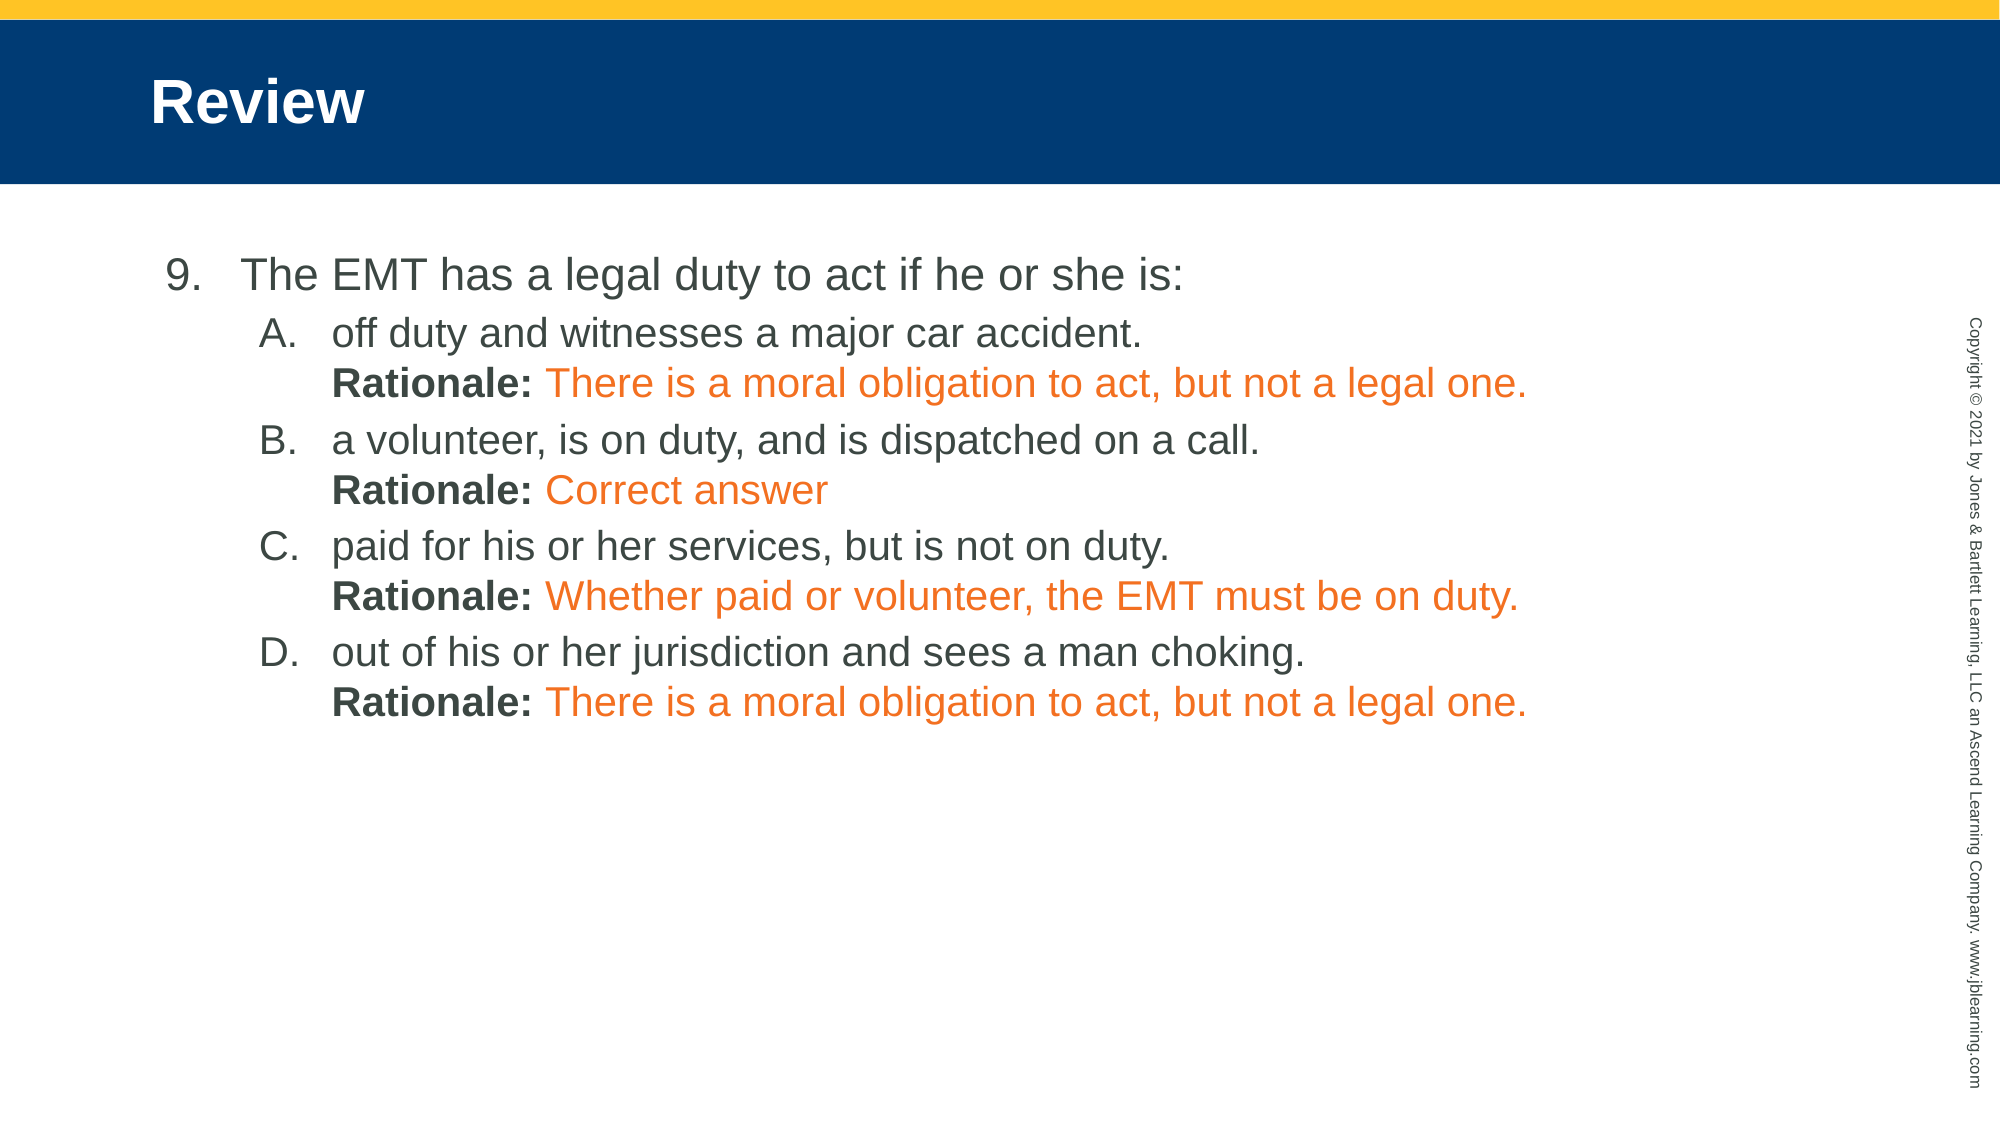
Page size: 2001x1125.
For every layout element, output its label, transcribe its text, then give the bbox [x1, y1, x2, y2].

list The EMT has a legal duty to act if he or she is: off duty and witnesses a major car accident. Rationale: There is a moral obligation to act, but not a legal one. a volunteer, is on duty, and is dispatched on a call. Rationale: Correct answer paid for his or her services, but is not on duty. Rationale: Whether paid or volunteer, the EMT must be on duty. out of his or her jurisdiction and sees a man choking. Rationale: There is a moral obligation to act, but not a legal one. [150, 237, 1850, 1025]
title Review [0, 19, 2000, 185]
